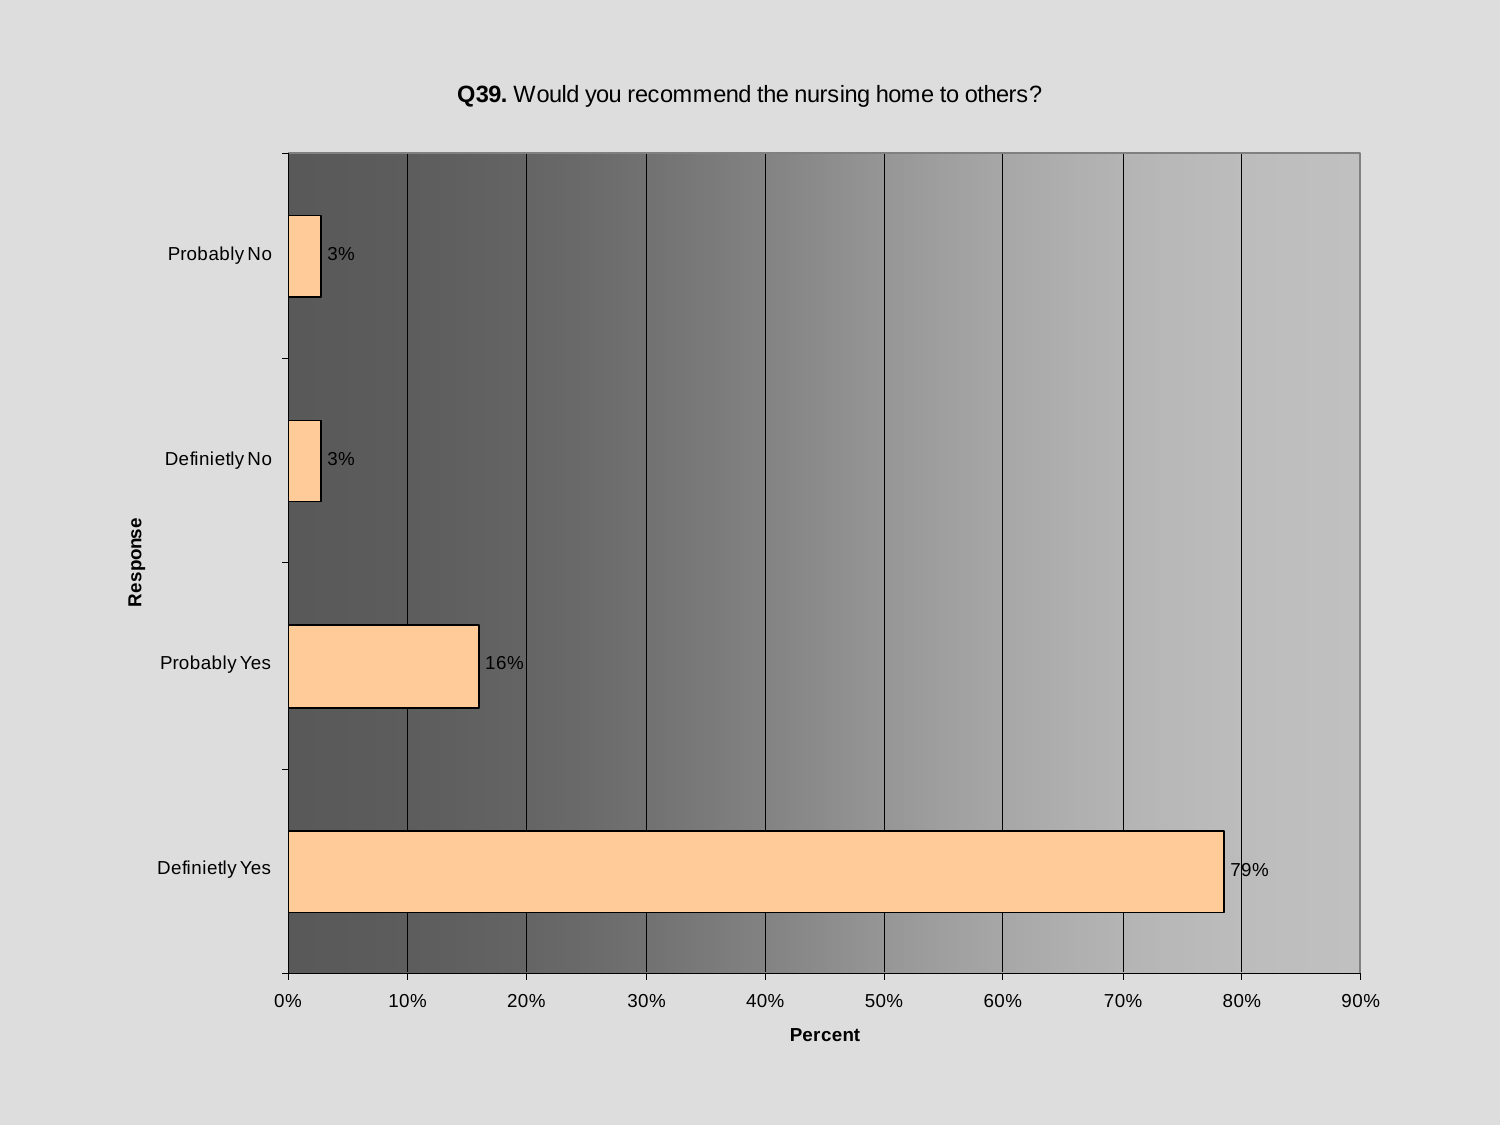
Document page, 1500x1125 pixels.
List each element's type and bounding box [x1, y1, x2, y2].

text_box [94, 45, 1406, 1080]
